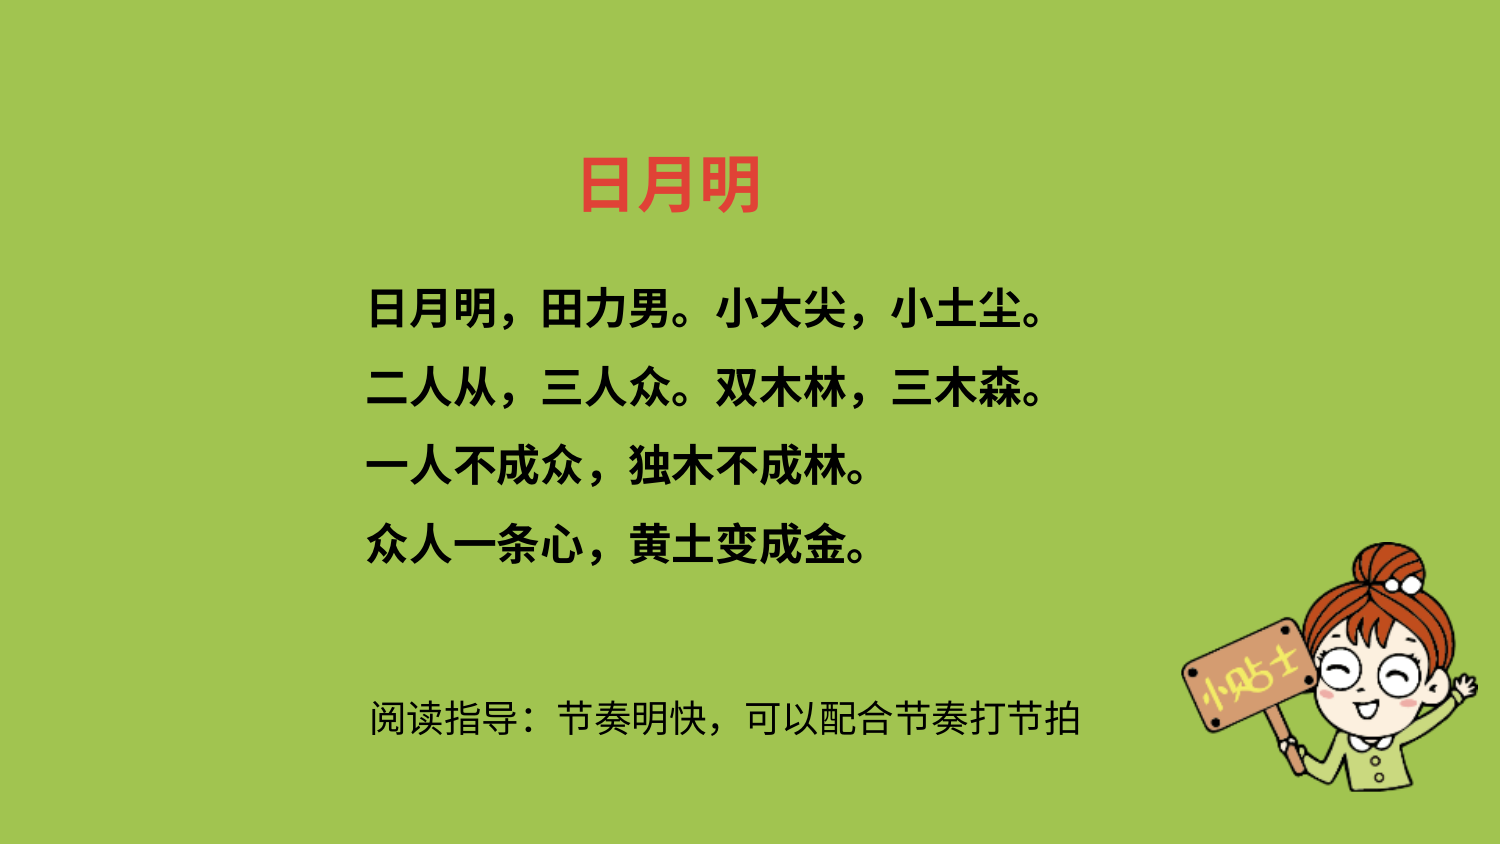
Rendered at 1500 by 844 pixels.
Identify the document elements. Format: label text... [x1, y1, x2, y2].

text_box 日月明，田力男。小大尖，小土尘。 二人从，三人众。双木林，三木森。 一人不成众，独木不成林。 众人一条心，黄土变成金。 [354, 248, 1109, 575]
text_box 阅读指导：节奏明快，可以配合节奏打节拍 [357, 666, 1094, 746]
text_box 日月明 [563, 138, 774, 226]
picture [1181, 542, 1478, 792]
